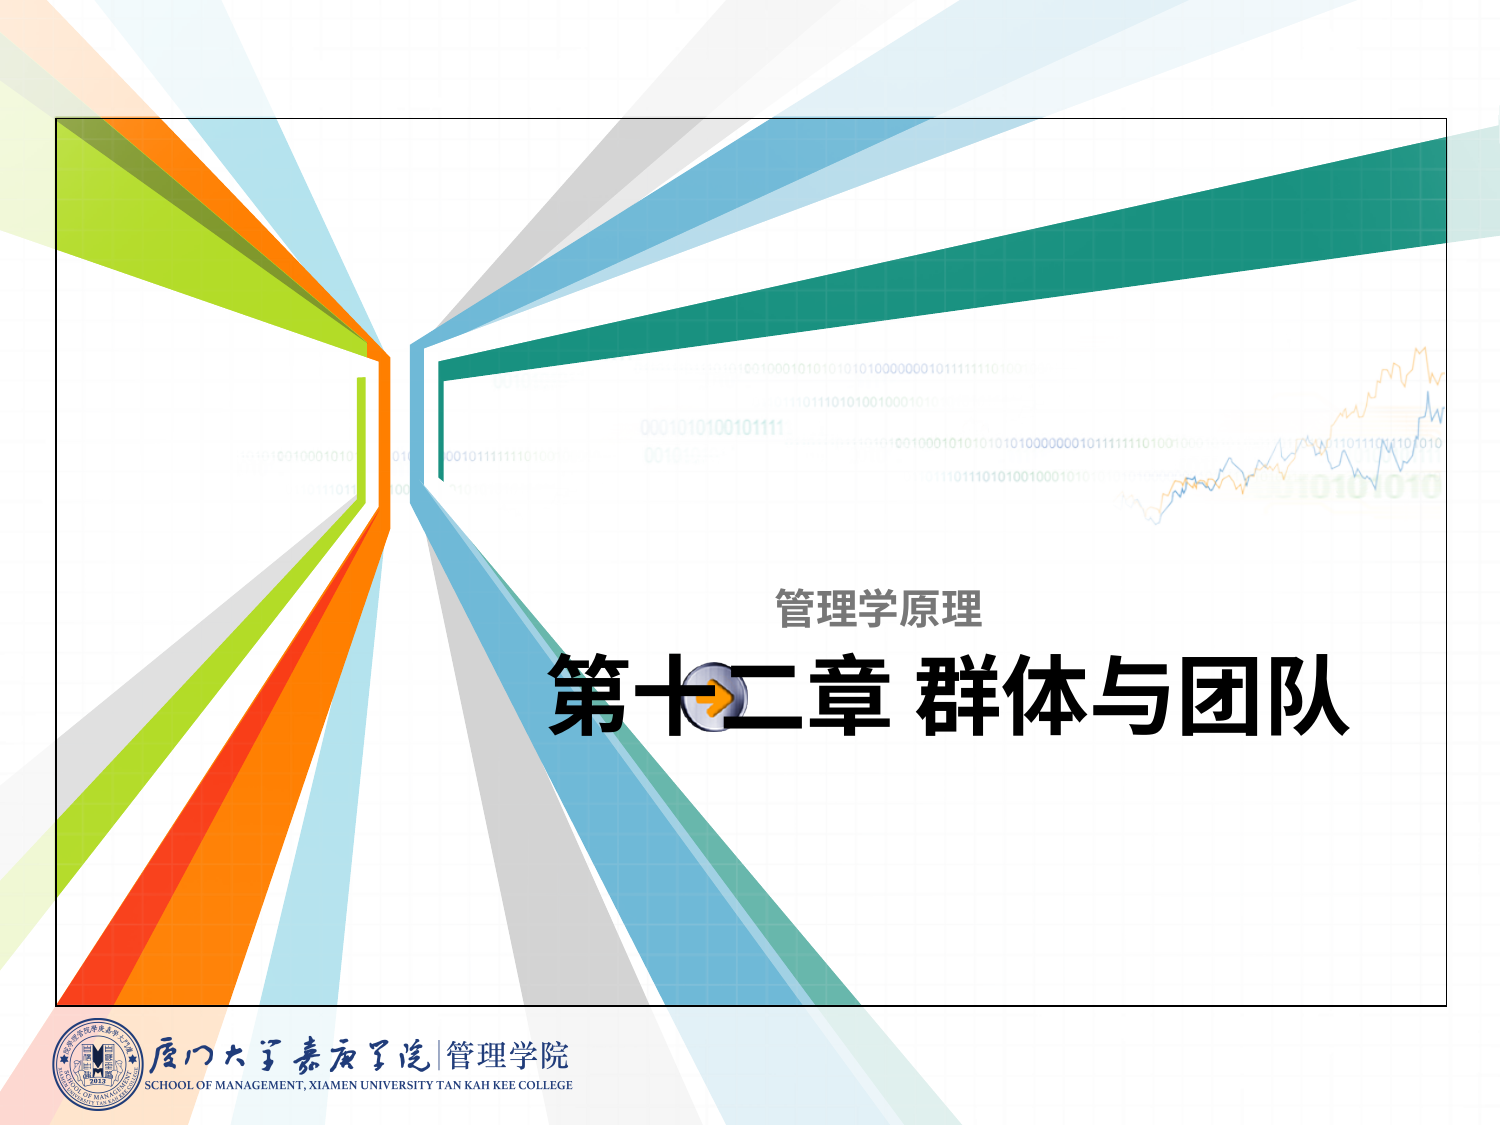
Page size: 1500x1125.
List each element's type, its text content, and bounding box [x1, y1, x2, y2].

title 第十二章 群体与团队 [161, 621, 1437, 767]
picture [0, 0, 1500, 1125]
subtitle 管理学原理 [759, 575, 1437, 650]
